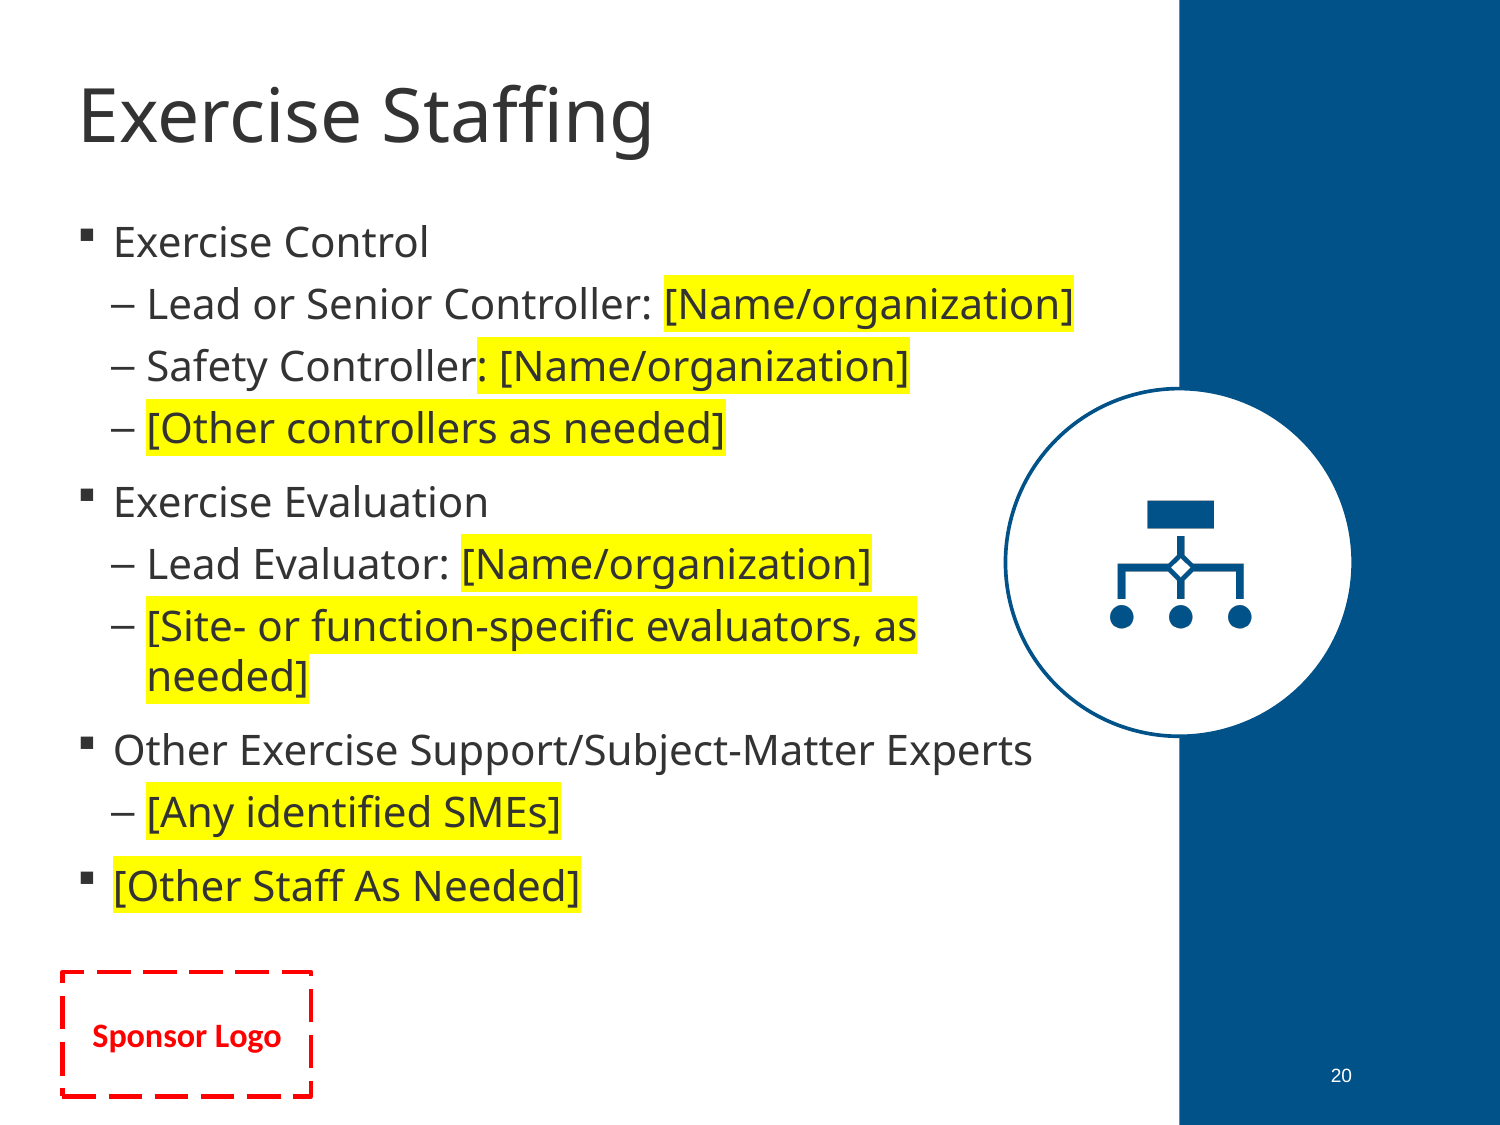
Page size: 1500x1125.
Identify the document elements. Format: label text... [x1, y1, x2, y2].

list Exercise Control Lead or Senior Controller: [Name/organization] Safety Controller: [Name/organization] [Other controllers as needed] Exercise Evaluation Lead Evaluator: [Name/organization] [Site- or function-specific evaluators, as needed] Other Exercise Support/Subject-Matter Experts [Any identified SMEs] [Other Staff As Needed] [62, 182, 1101, 943]
picture [1086, 469, 1275, 658]
slide_number 20 [1242, 1052, 1368, 1098]
title Exercise Staffing [62, 31, 982, 182]
text_box [1177, 0, 1500, 1125]
text_box [1003, 386, 1356, 739]
